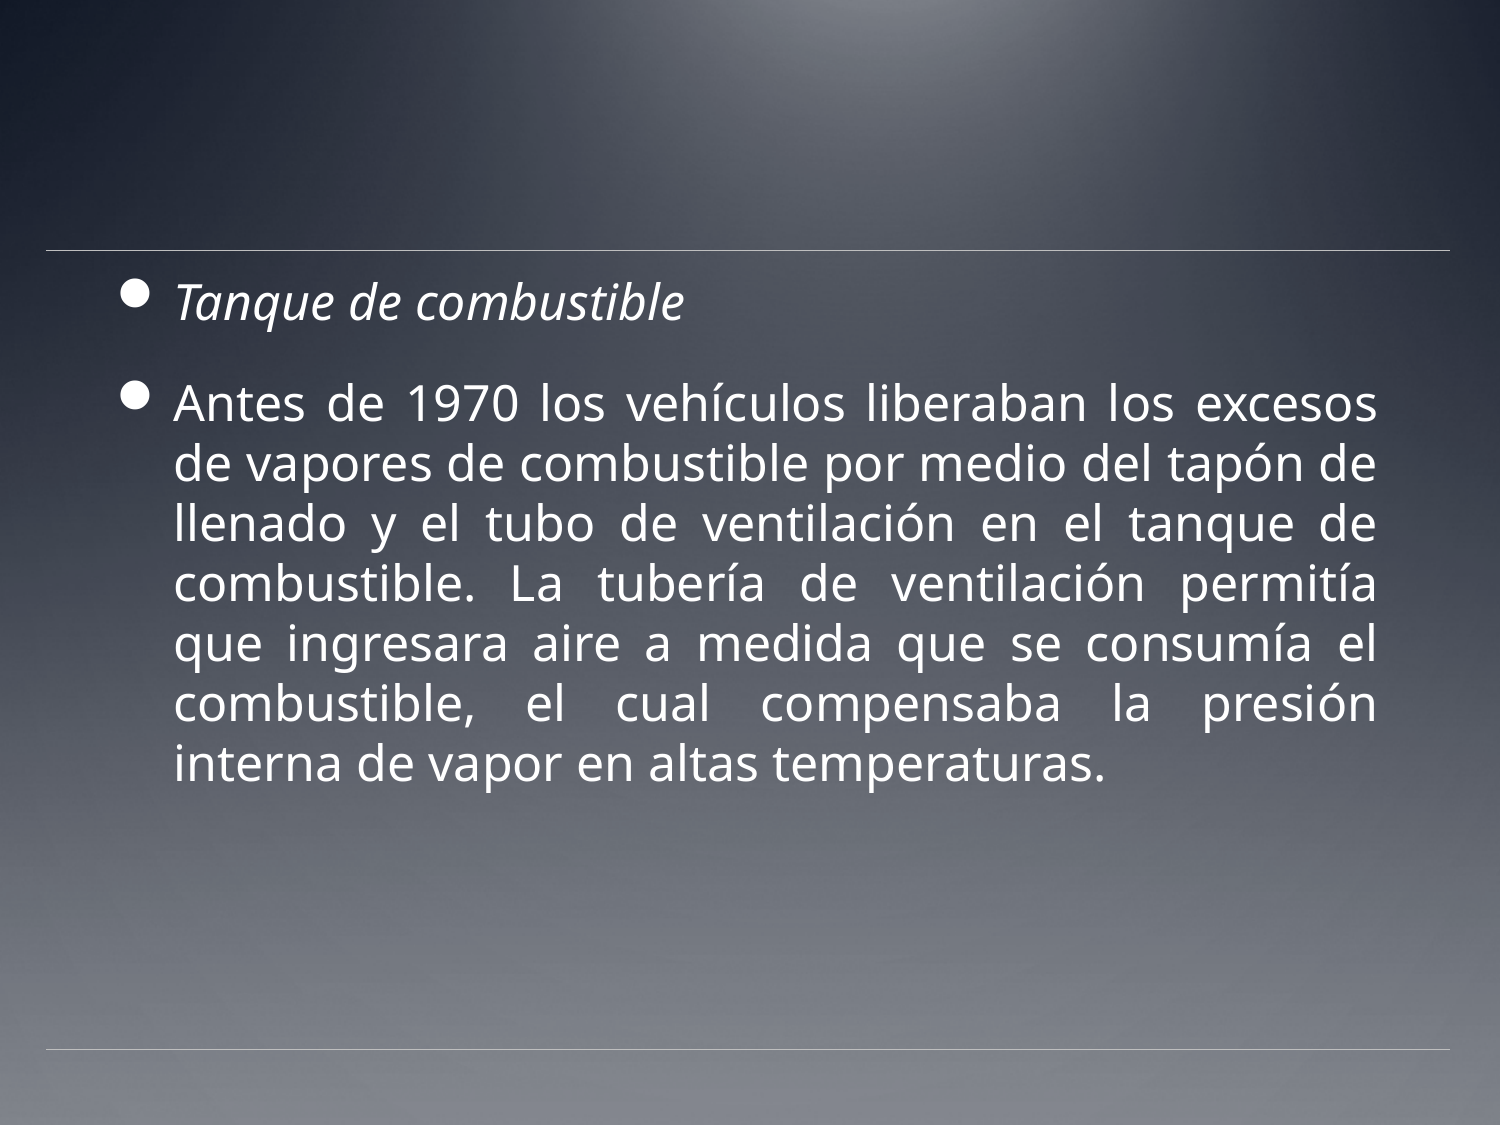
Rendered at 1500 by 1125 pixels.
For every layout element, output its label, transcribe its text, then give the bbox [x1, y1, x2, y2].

list Tanque de combustible Antes de 1970 los vehículos liberaban los excesos de vapores de combustible por medio del tapón de llenado y el tubo de ventilación en el tanque de combustible. La tubería de ventilación permitía que ingresara aire a medida que se consumía el combustible, el cual compensaba la presión interna de vapor en altas temperaturas. [101, 262, 1394, 1024]
